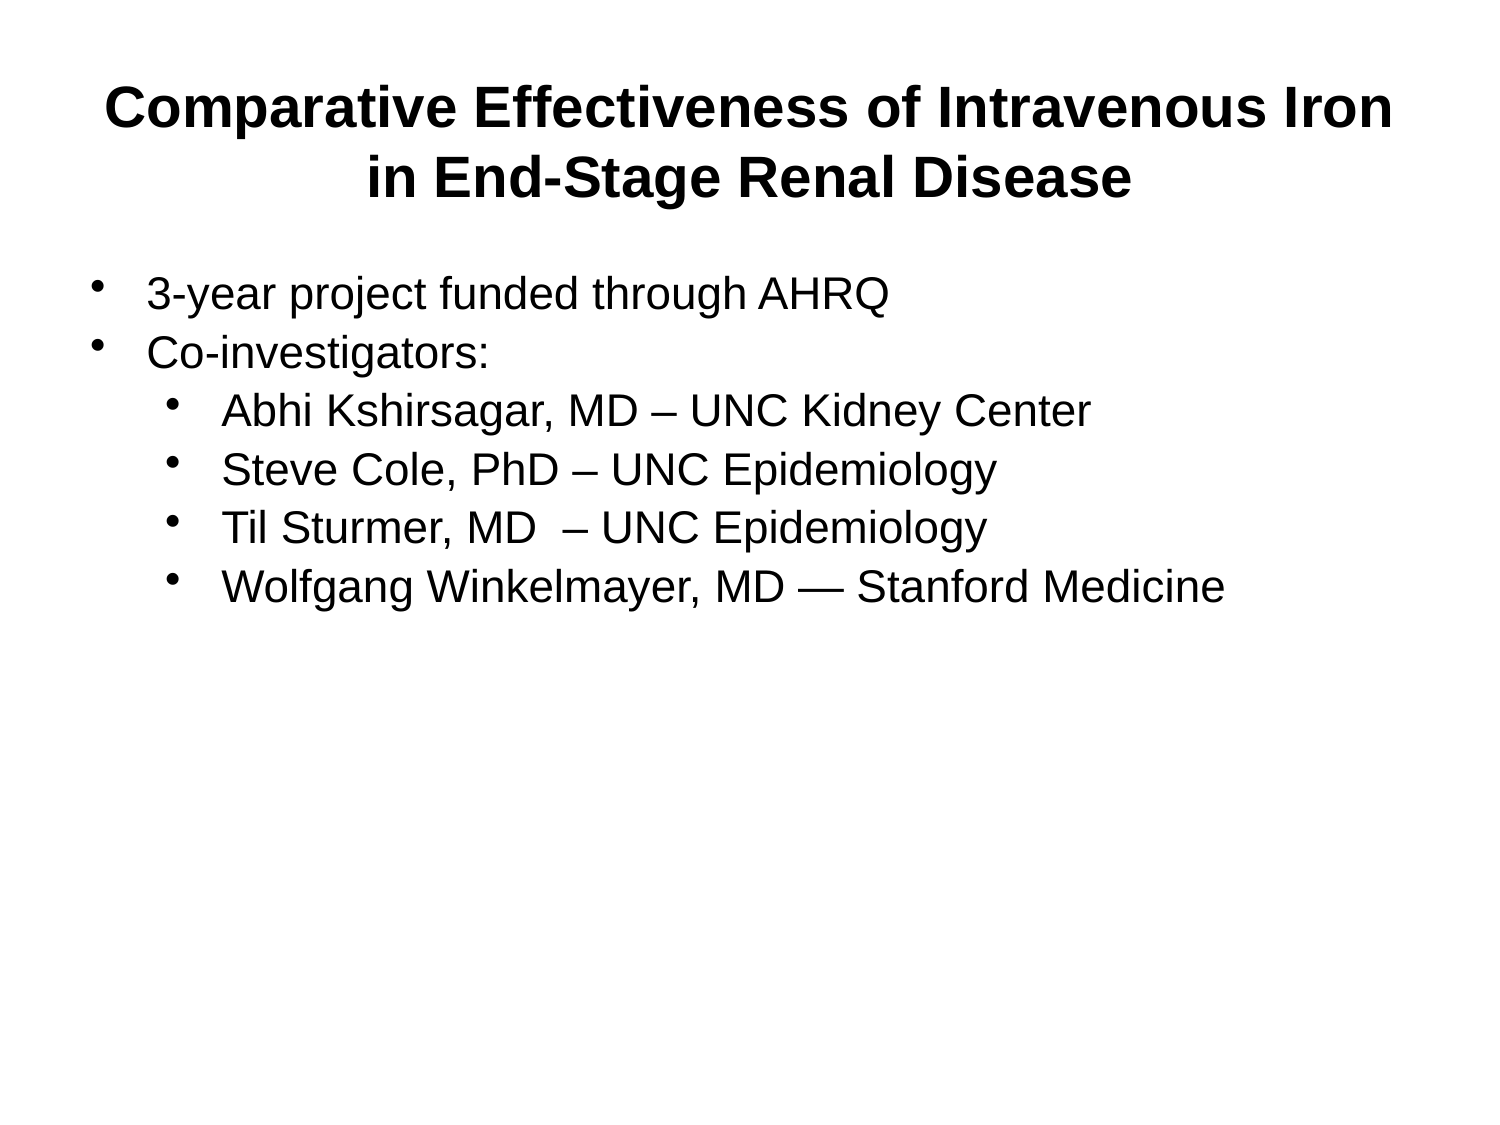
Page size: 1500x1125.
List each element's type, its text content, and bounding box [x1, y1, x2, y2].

list 3-year project funded through AHRQ Co-investigators: Abhi Kshirsagar, MD – UNC Kidney Center Steve Cole, PhD – UNC Epidemiology Til Sturmer, MD – UNC Epidemiology Wolfgang Winkelmayer, MD — Stanford Medicine [74, 262, 1426, 1006]
title Comparative Effectiveness of Intravenous Iron in End-Stage Renal Disease [74, 44, 1426, 233]
